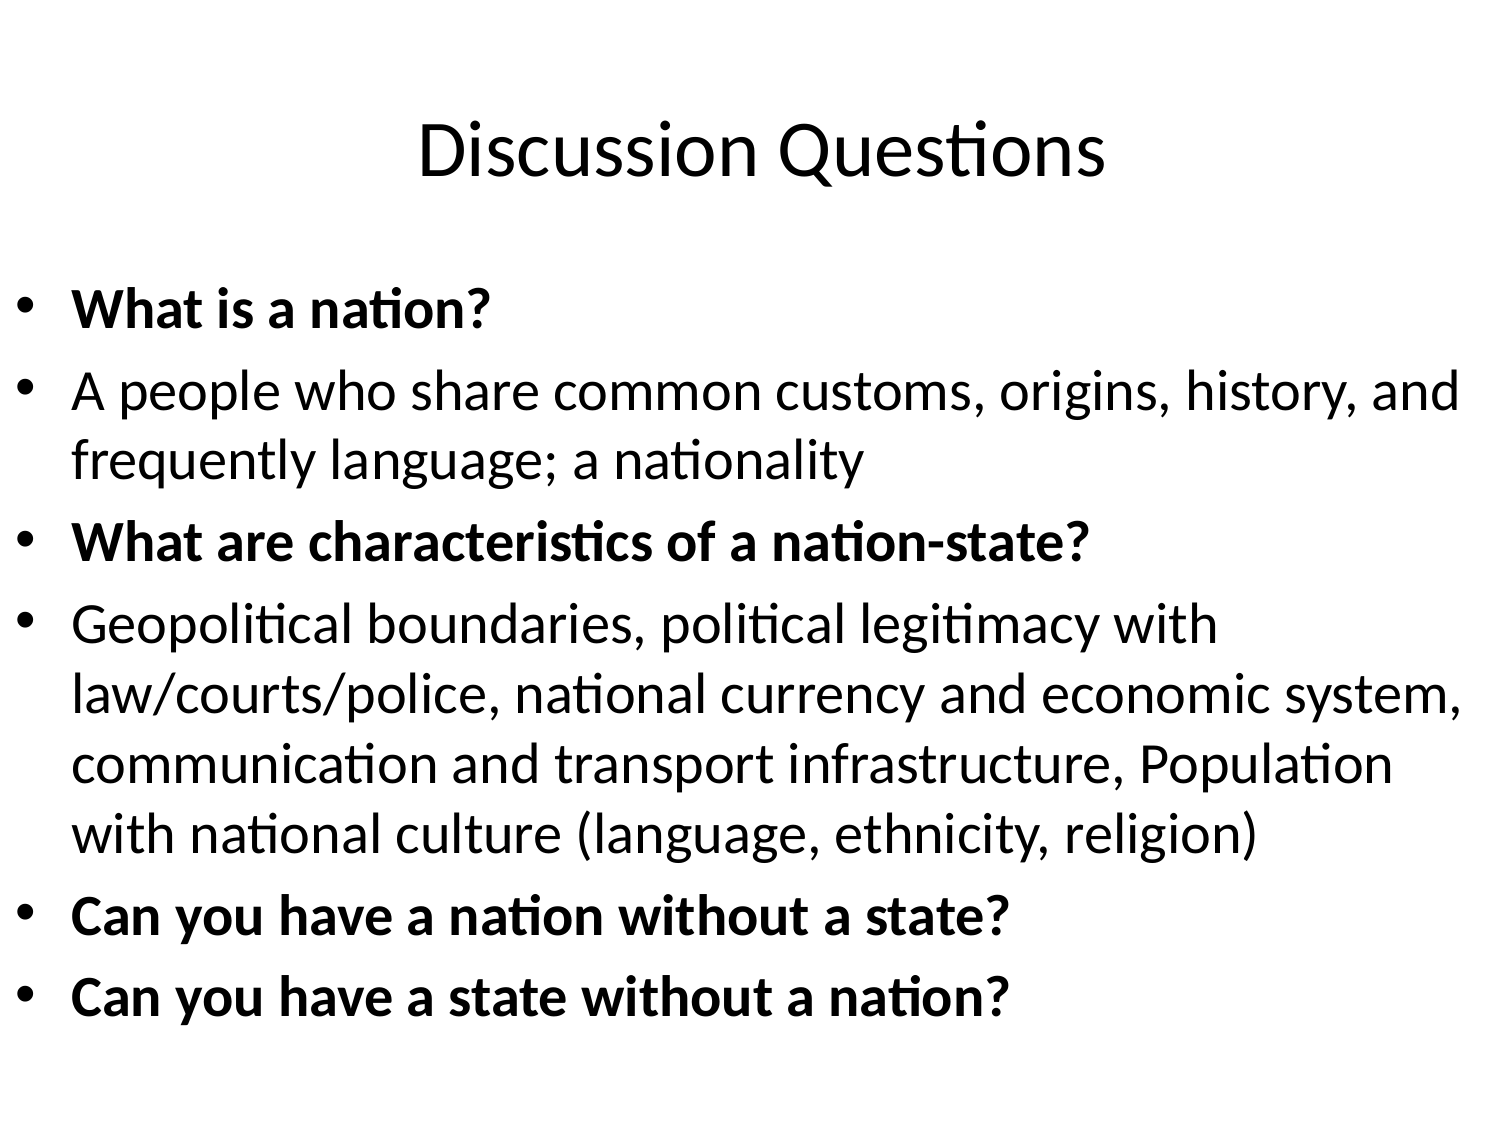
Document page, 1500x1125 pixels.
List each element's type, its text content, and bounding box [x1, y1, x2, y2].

title Discussion Questions [87, 87, 1438, 200]
list What is a nation? A people who share common customs, origins, history, and frequently language; a nationality What are characteristics of a nation-state? Geopolitical boundaries, political legitimacy with law/courts/police, national currency and economic system, communication and transport infrastructure, Population with national culture (language, ethnicity, religion) Can you have a nation without a state? Can you have a state without a nation? [0, 262, 1500, 1125]
